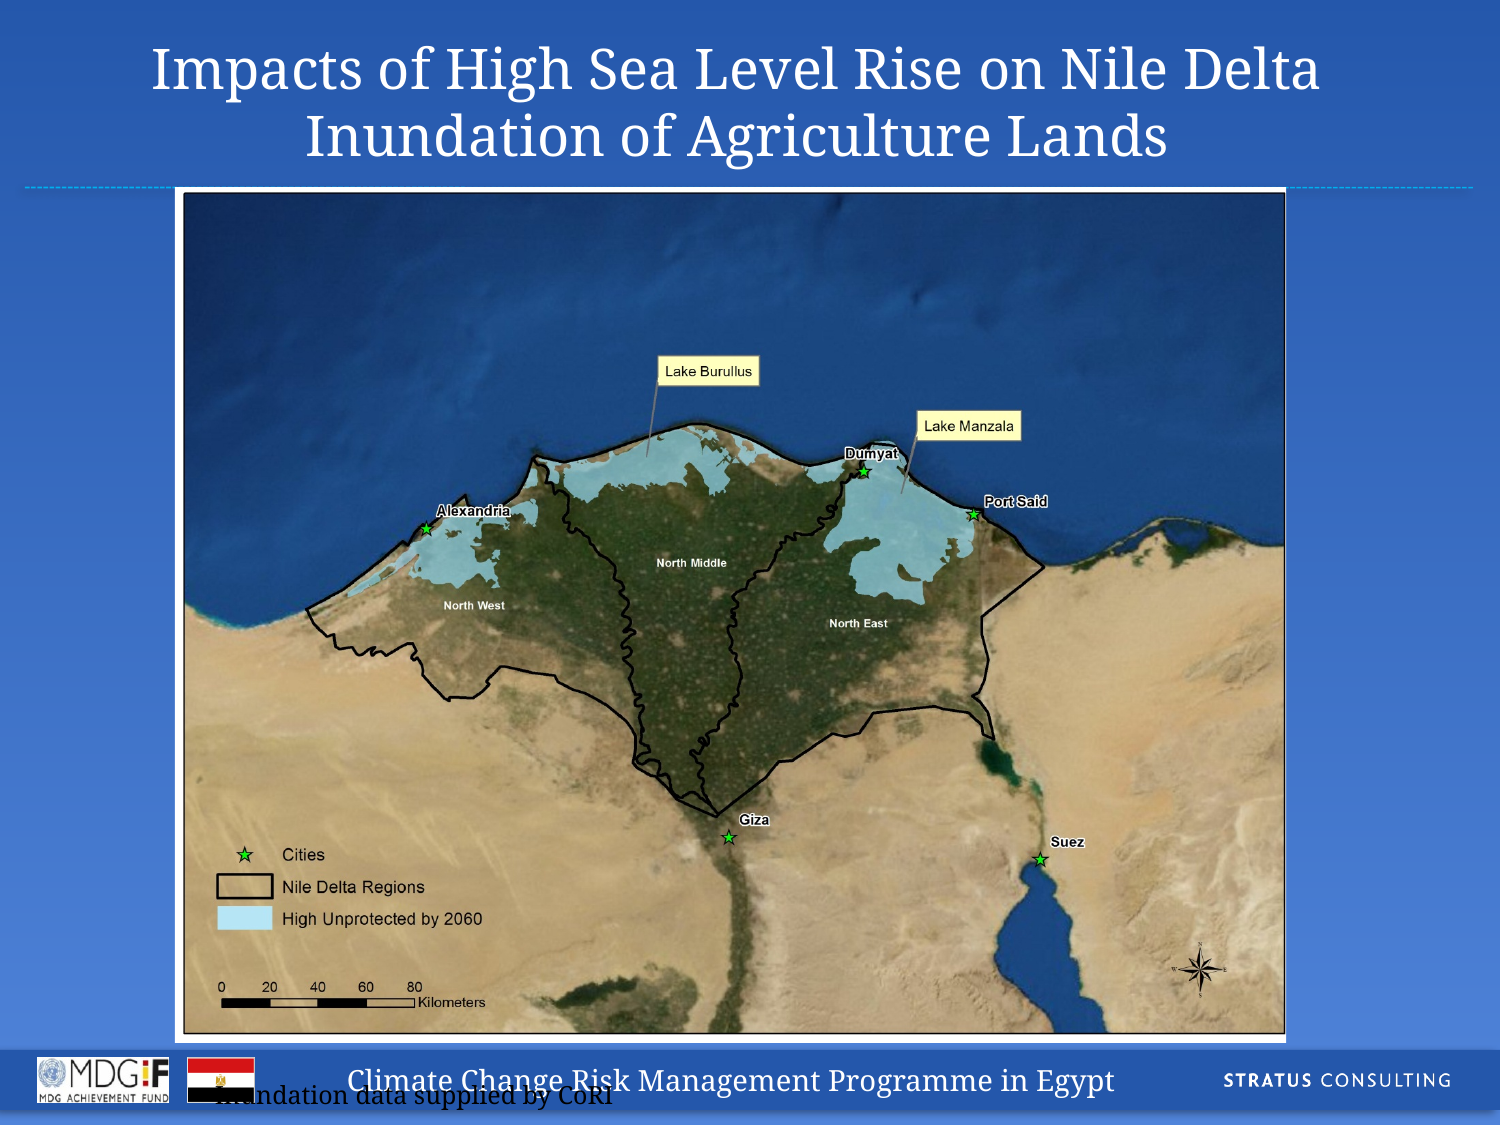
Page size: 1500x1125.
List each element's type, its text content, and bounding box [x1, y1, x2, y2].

picture [37, 1057, 169, 1103]
picture [187, 1057, 255, 1103]
picture [174, 186, 1287, 1043]
title Impacts of High Sea Level Rise on Nile Delta Inundation of Agriculture Lands [99, 0, 1375, 175]
text_box Inundation data supplied by CoRI [199, 1072, 1500, 1125]
